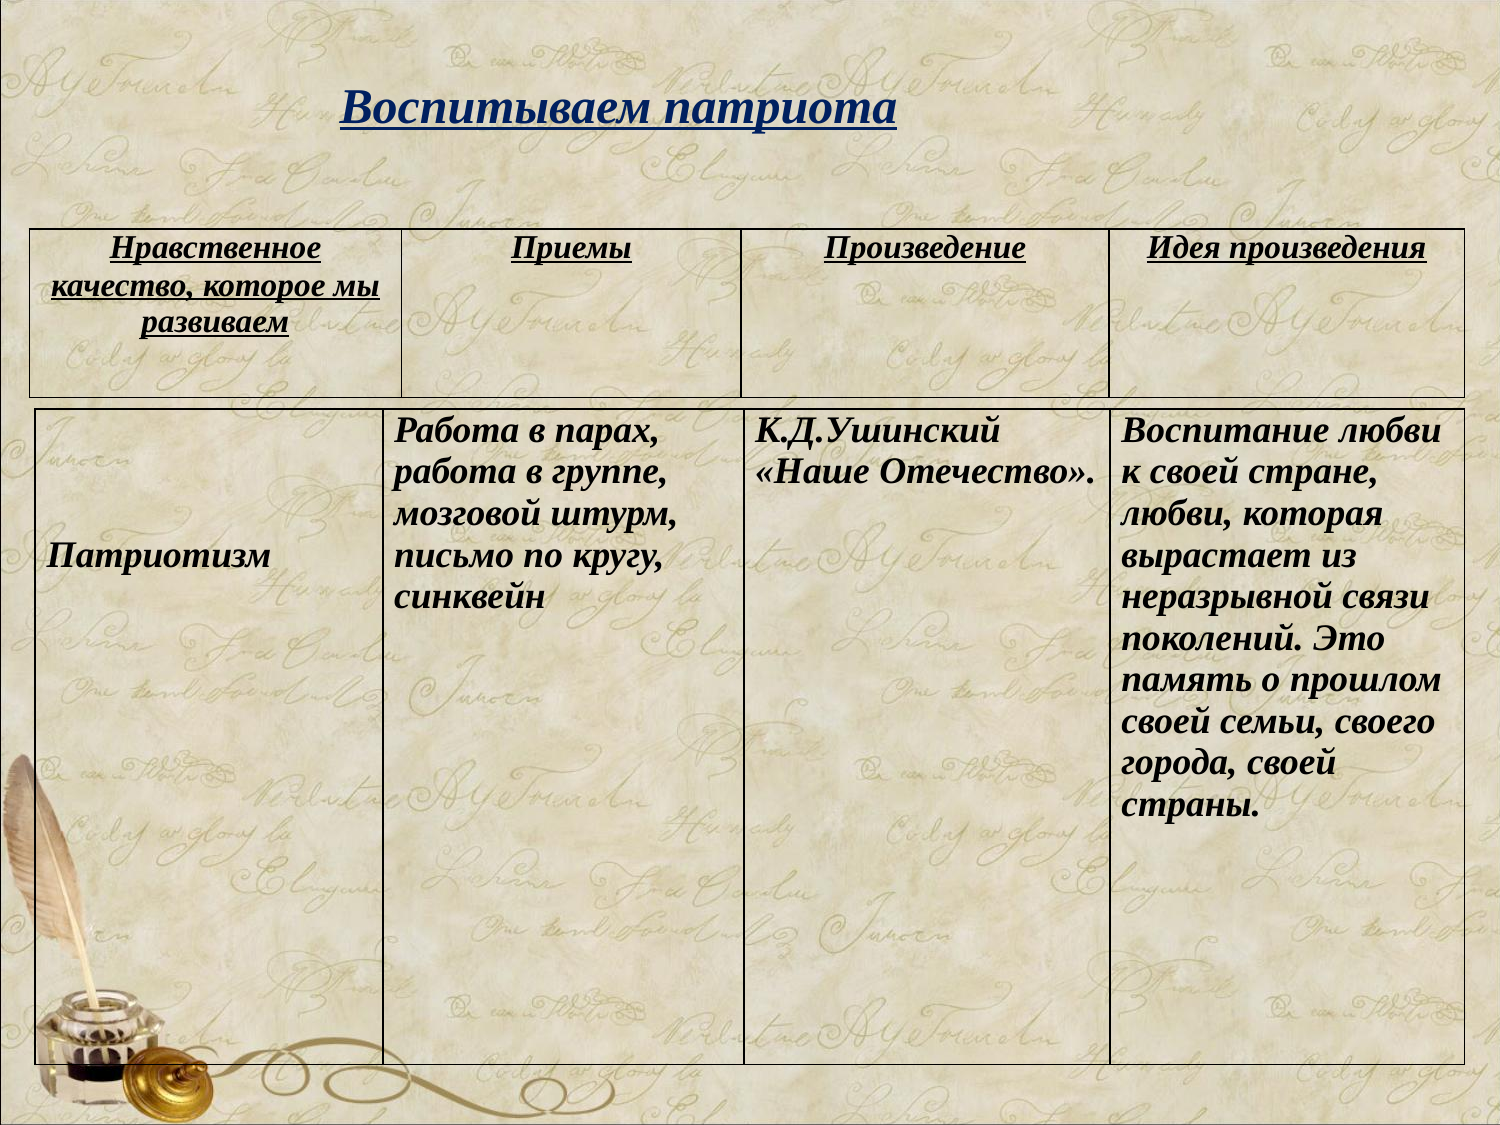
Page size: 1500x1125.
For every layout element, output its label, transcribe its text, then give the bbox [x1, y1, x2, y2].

text_box Воспитываем патриота [324, 66, 958, 142]
table_header Произведение [742, 230, 1108, 397]
table_header Работа в парах, работа в группе, мозговой штурм, письмо по кругу, синквейн [384, 410, 743, 1064]
table_header К.Д.Ушинский «Наше Отечество». [745, 410, 1109, 1064]
picture [0, 0, 1500, 1125]
table_header Воспитание любви к своей стране, любви, которая вырастает из неразрывной связи поколений. Это память о прошлом своей семьи, своего города, своей страны. [1111, 410, 1464, 1064]
table_header Идея произведения [1110, 230, 1464, 397]
table_header Нравственное качество, которое мы развиваем [30, 230, 401, 397]
table_header Приемы [402, 230, 740, 397]
table_header Патриотизм [36, 410, 382, 1064]
